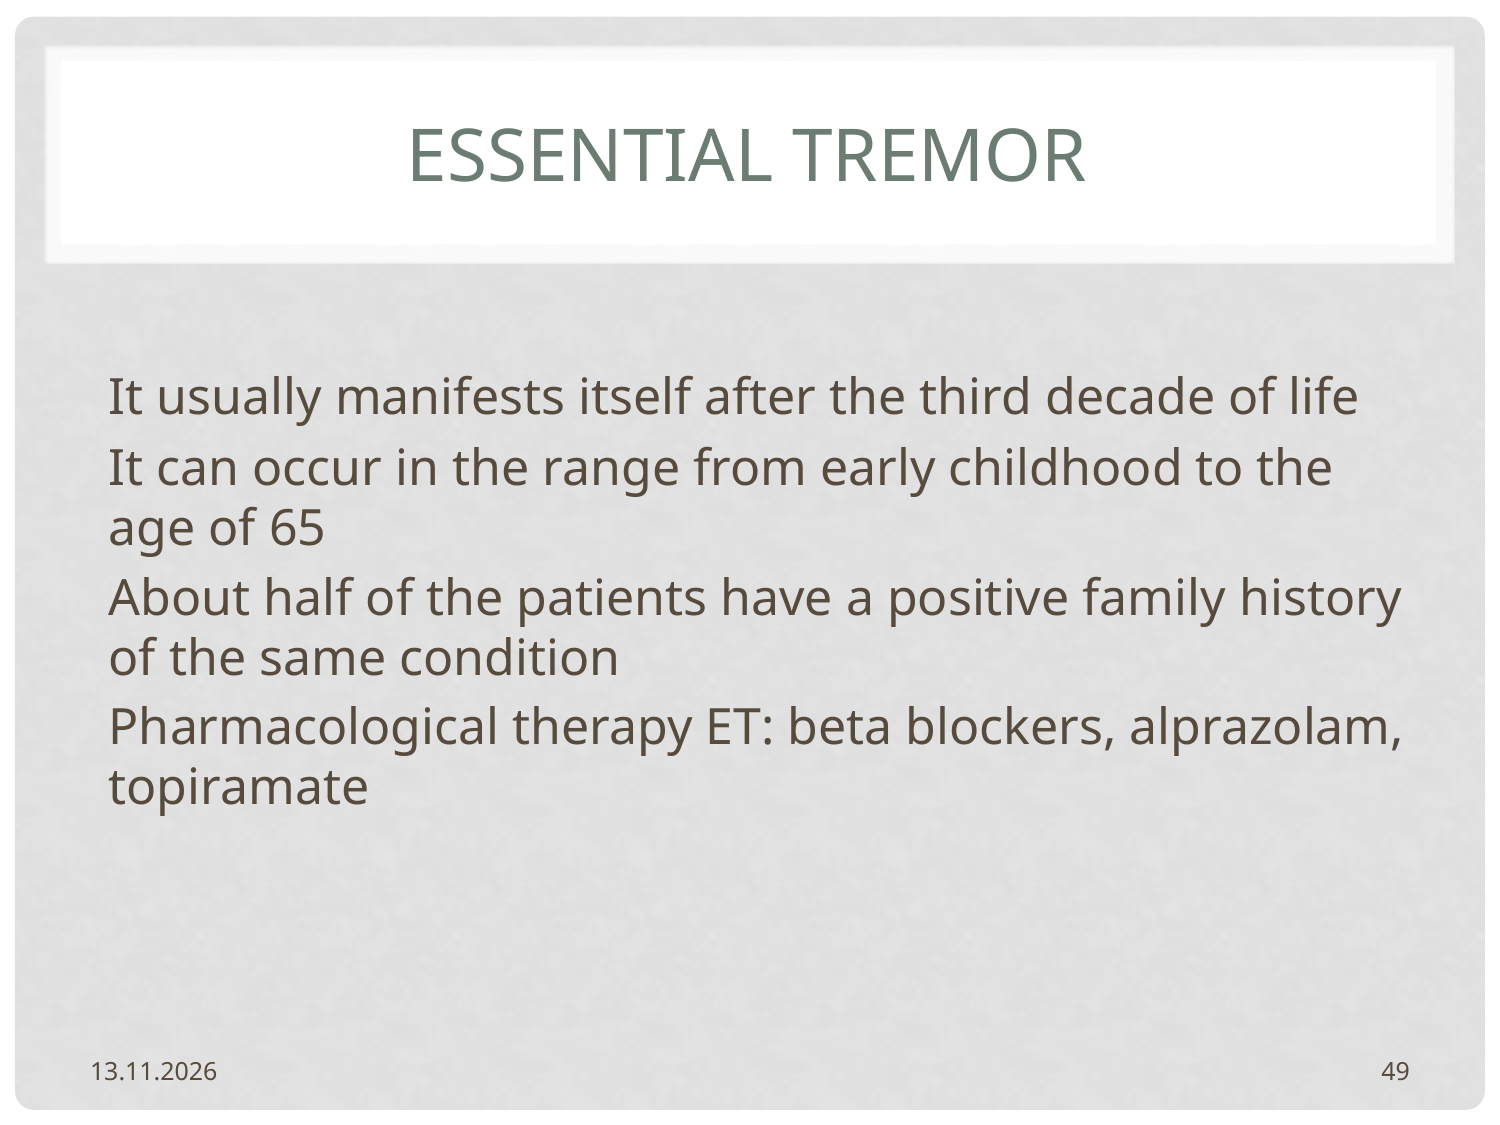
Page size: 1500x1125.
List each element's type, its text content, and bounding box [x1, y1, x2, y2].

list It usually manifests itself after the third decade of life It can occur in the range from early childhood to the age of 65 About half of the patients have a positive family history of the same condition Pharmacological therapy ET: beta blockers, alprazolam, topiramate [75, 287, 1425, 1005]
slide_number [75, 1042, 425, 1103]
title ESSENTIAL TREMOR [69, 66, 1425, 238]
slide_number 49 [1074, 1042, 1425, 1103]
